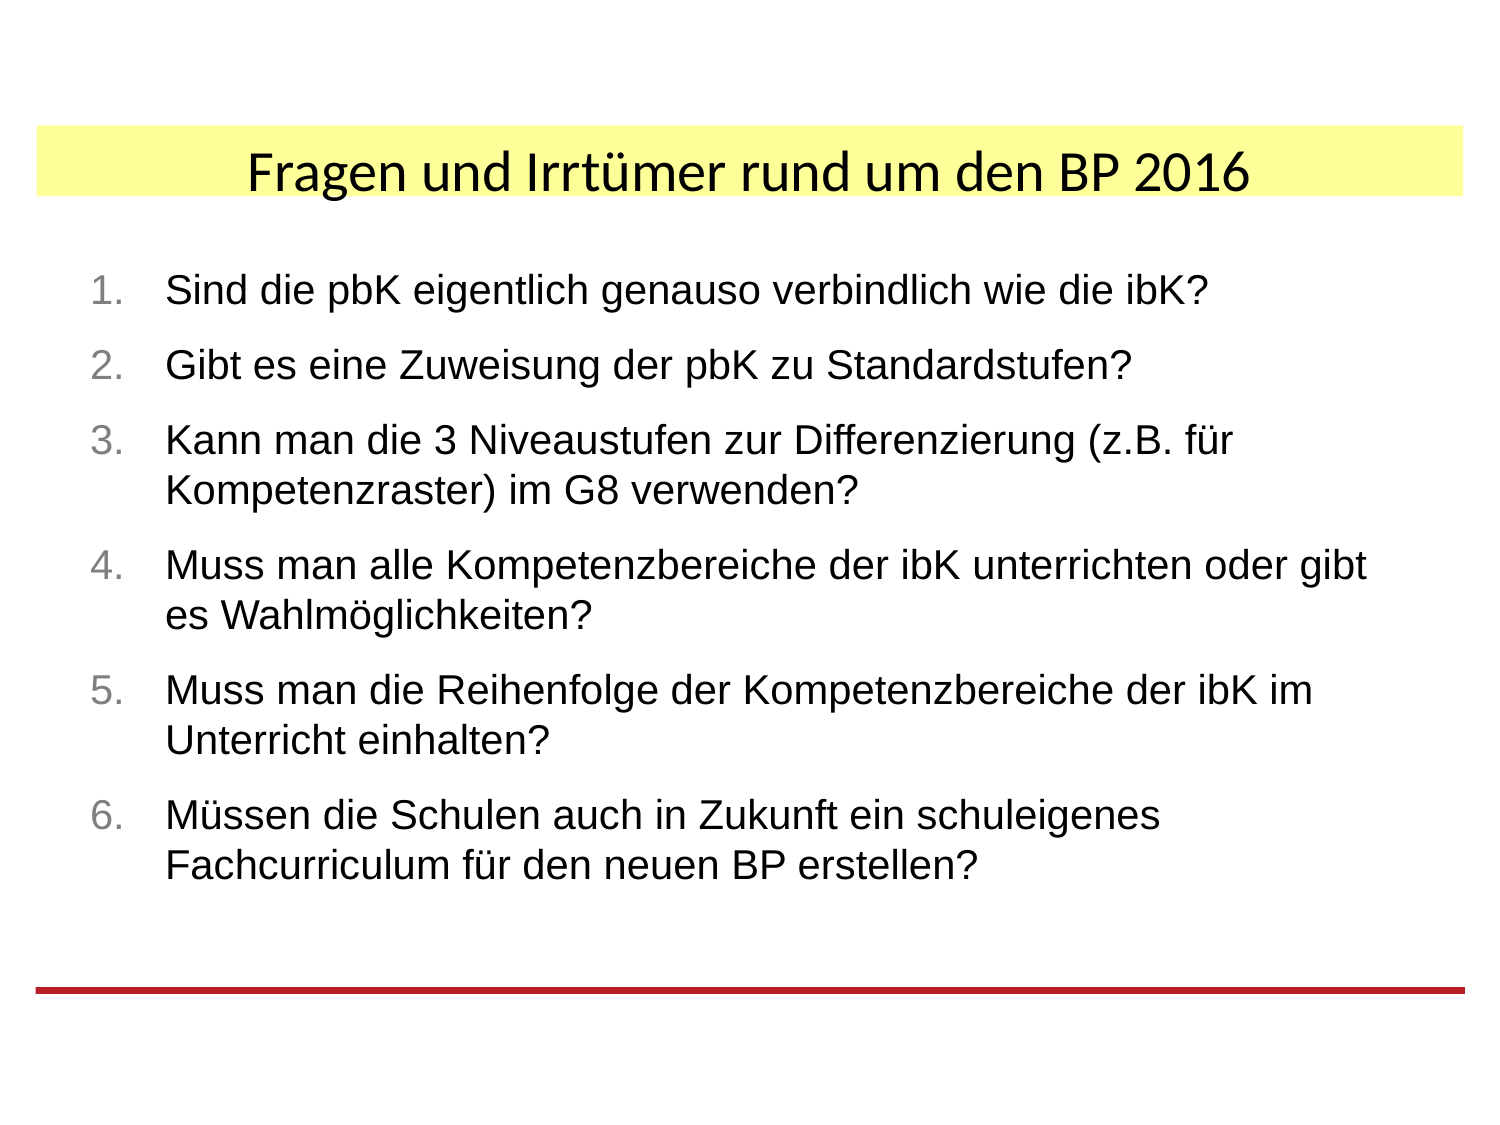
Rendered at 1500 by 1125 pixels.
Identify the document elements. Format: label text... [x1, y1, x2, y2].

text_box Fragen und Irrtümer rund um den BP 2016 [36, 125, 1464, 211]
list Sind die pbK eigentlich genauso verbindlich wie die ibK? Gibt es eine Zuweisung der pbK zu Standardstufen? Kann man die 3 Niveaustufen zur Differenzierung (z.B. für Kompetenzraster) im G8 verwenden? Muss man alle Kompetenzbereiche der ibK unterrichten oder gibt es Wahlmöglichkeiten? Muss man die Reihenfolge der Kompetenzbereiche der ibK im Unterricht einhalten? Müssen die Schulen auch in Zukunft ein schuleigenes Fachcurriculum für den neuen BP erstellen? [74, 255, 1426, 1006]
